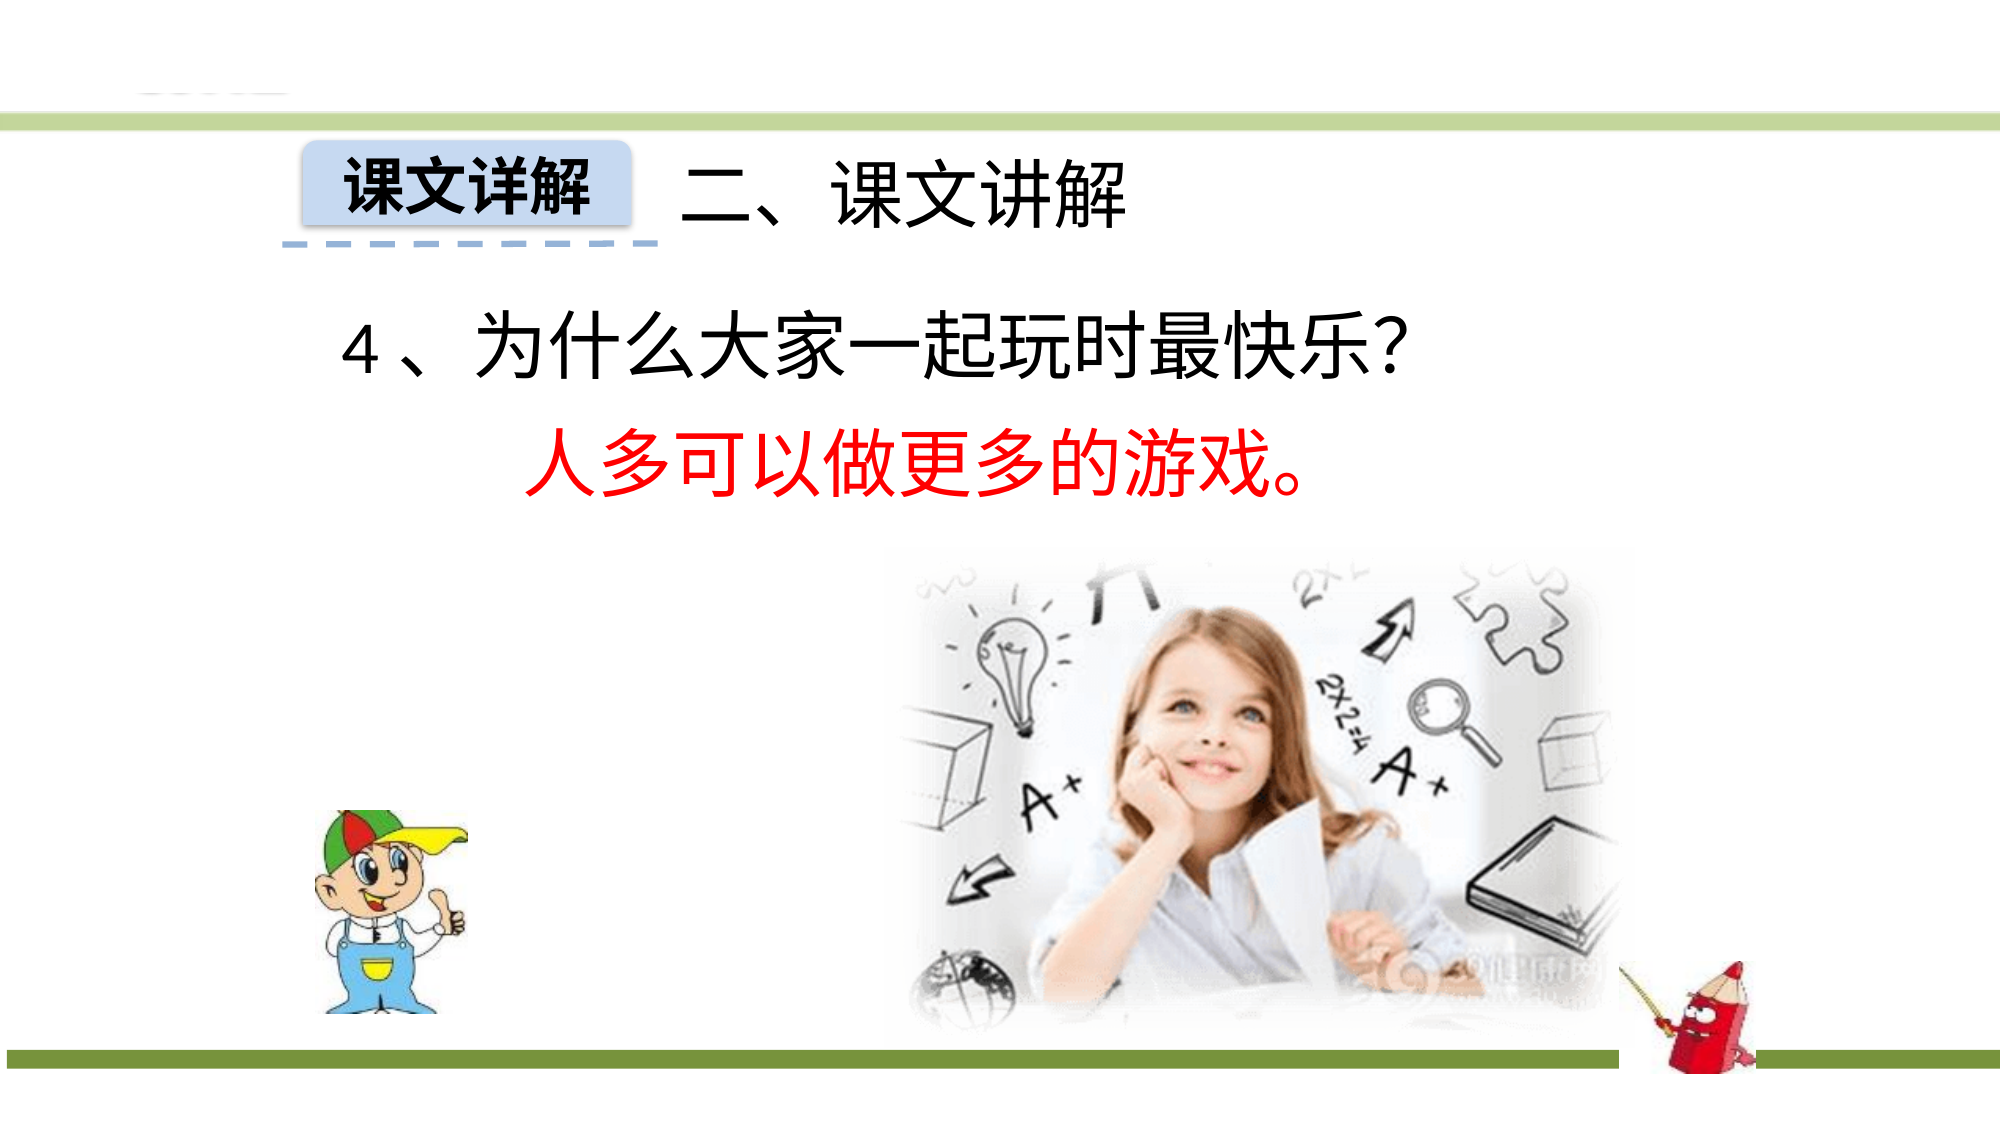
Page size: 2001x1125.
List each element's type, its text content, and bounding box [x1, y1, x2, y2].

picture [0, 93, 2000, 1074]
text_box 二、课文讲解 [663, 140, 1144, 246]
text_box 人多可以做更多的游戏。 [339, 408, 1604, 514]
text_box 课文详解 [302, 139, 632, 226]
text_box 4、为什么大家一起玩时最快乐？ [326, 291, 1591, 396]
